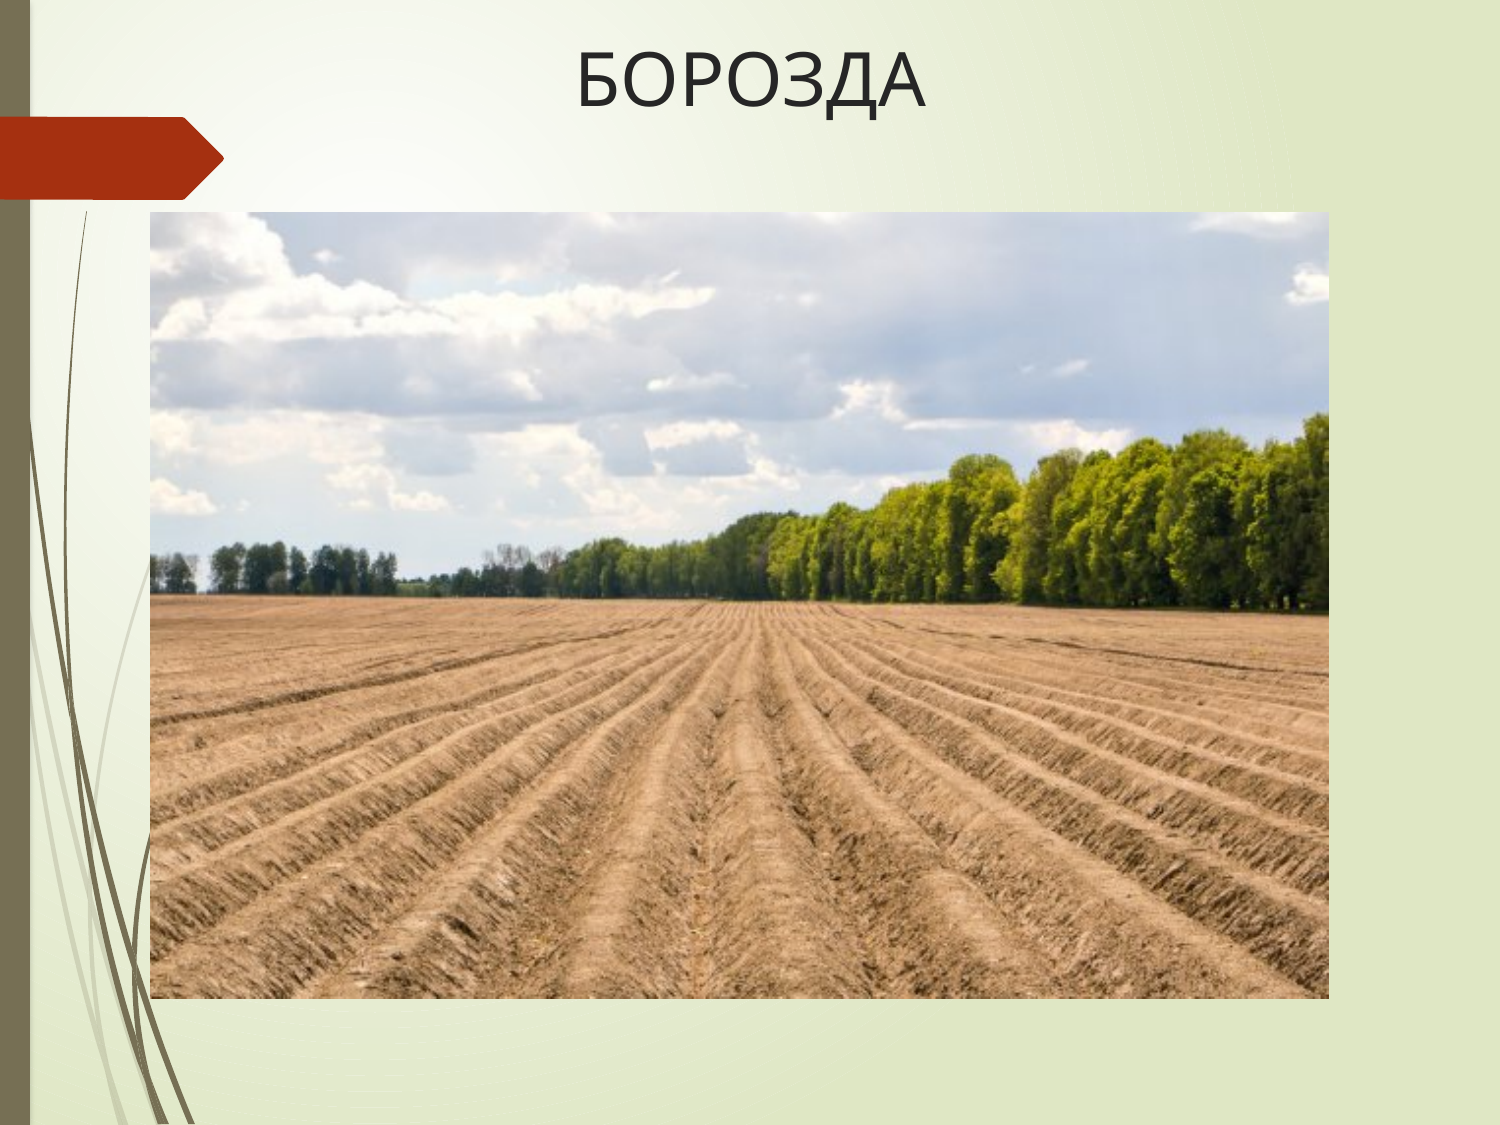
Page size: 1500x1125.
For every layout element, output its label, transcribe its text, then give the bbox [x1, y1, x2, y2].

title БОРОЗДА [150, 23, 1395, 163]
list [149, 212, 1330, 1000]
